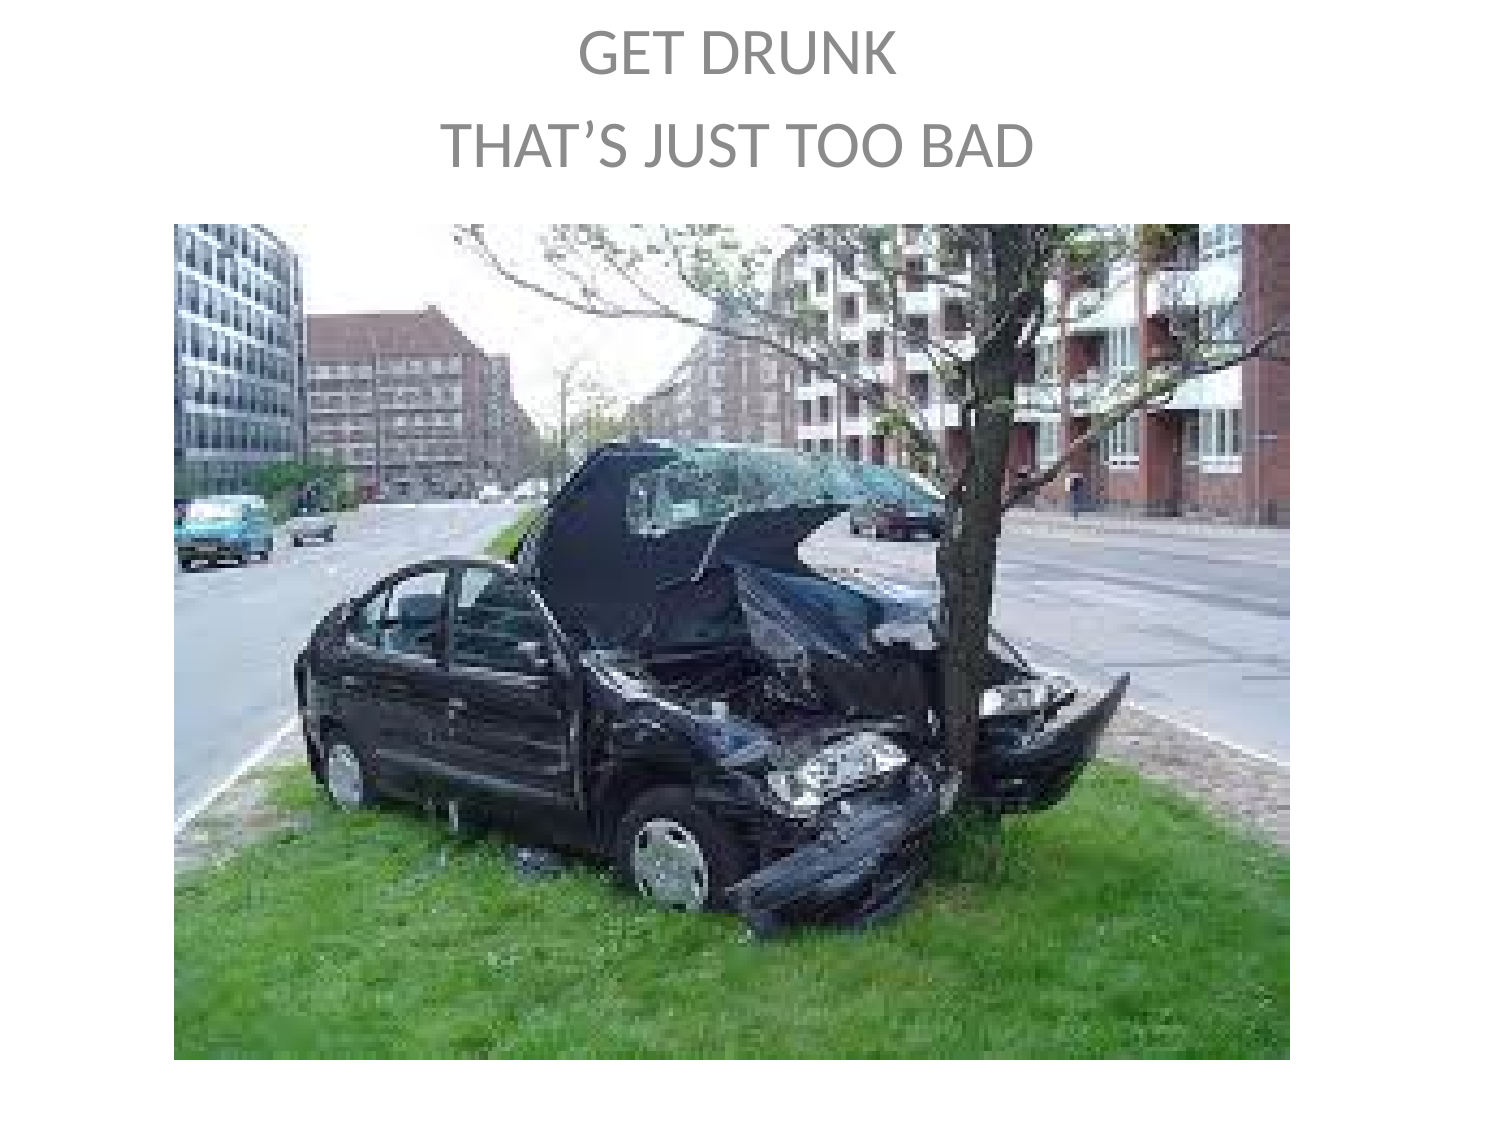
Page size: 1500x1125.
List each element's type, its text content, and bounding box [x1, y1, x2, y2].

subtitle GET DRUNK THAT’S JUST TOO BAD [212, 0, 1263, 223]
picture [174, 224, 1290, 1061]
